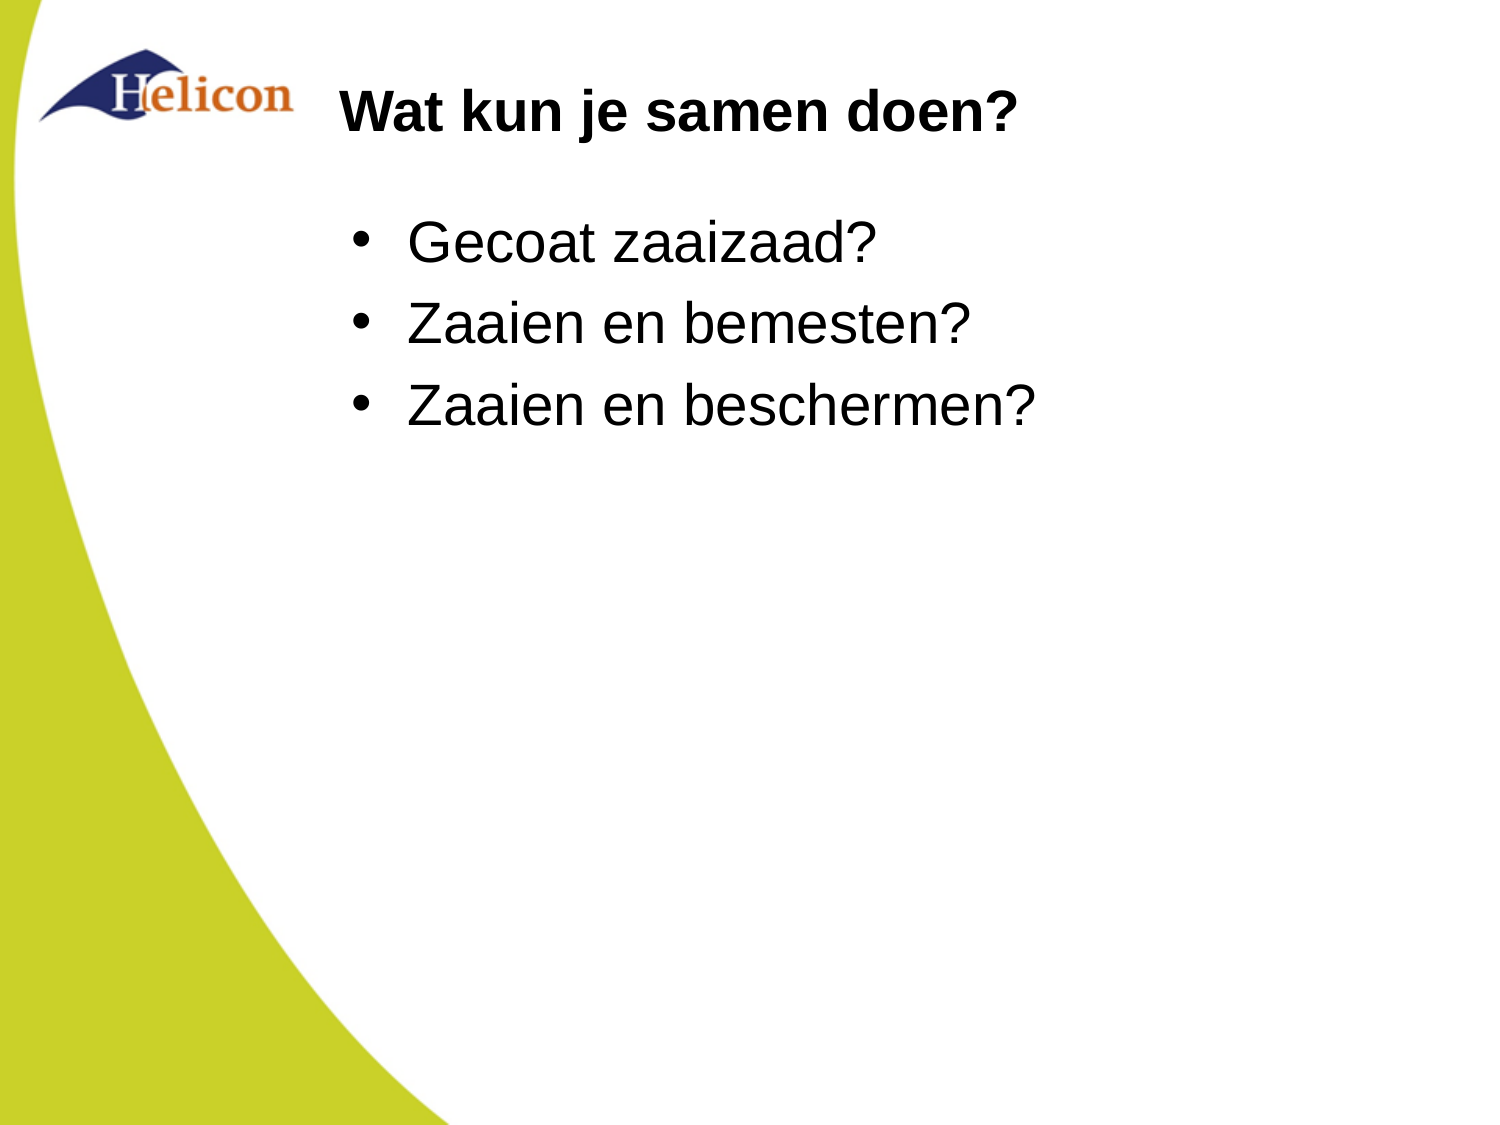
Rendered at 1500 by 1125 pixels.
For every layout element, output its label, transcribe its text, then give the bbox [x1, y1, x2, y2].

list Gecoat zaaizaad? Zaaien en bemesten? Zaaien en beschermen? [336, 196, 1425, 1005]
title Wat kun je samen doen? [324, 54, 1415, 161]
picture [0, 0, 1500, 1125]
